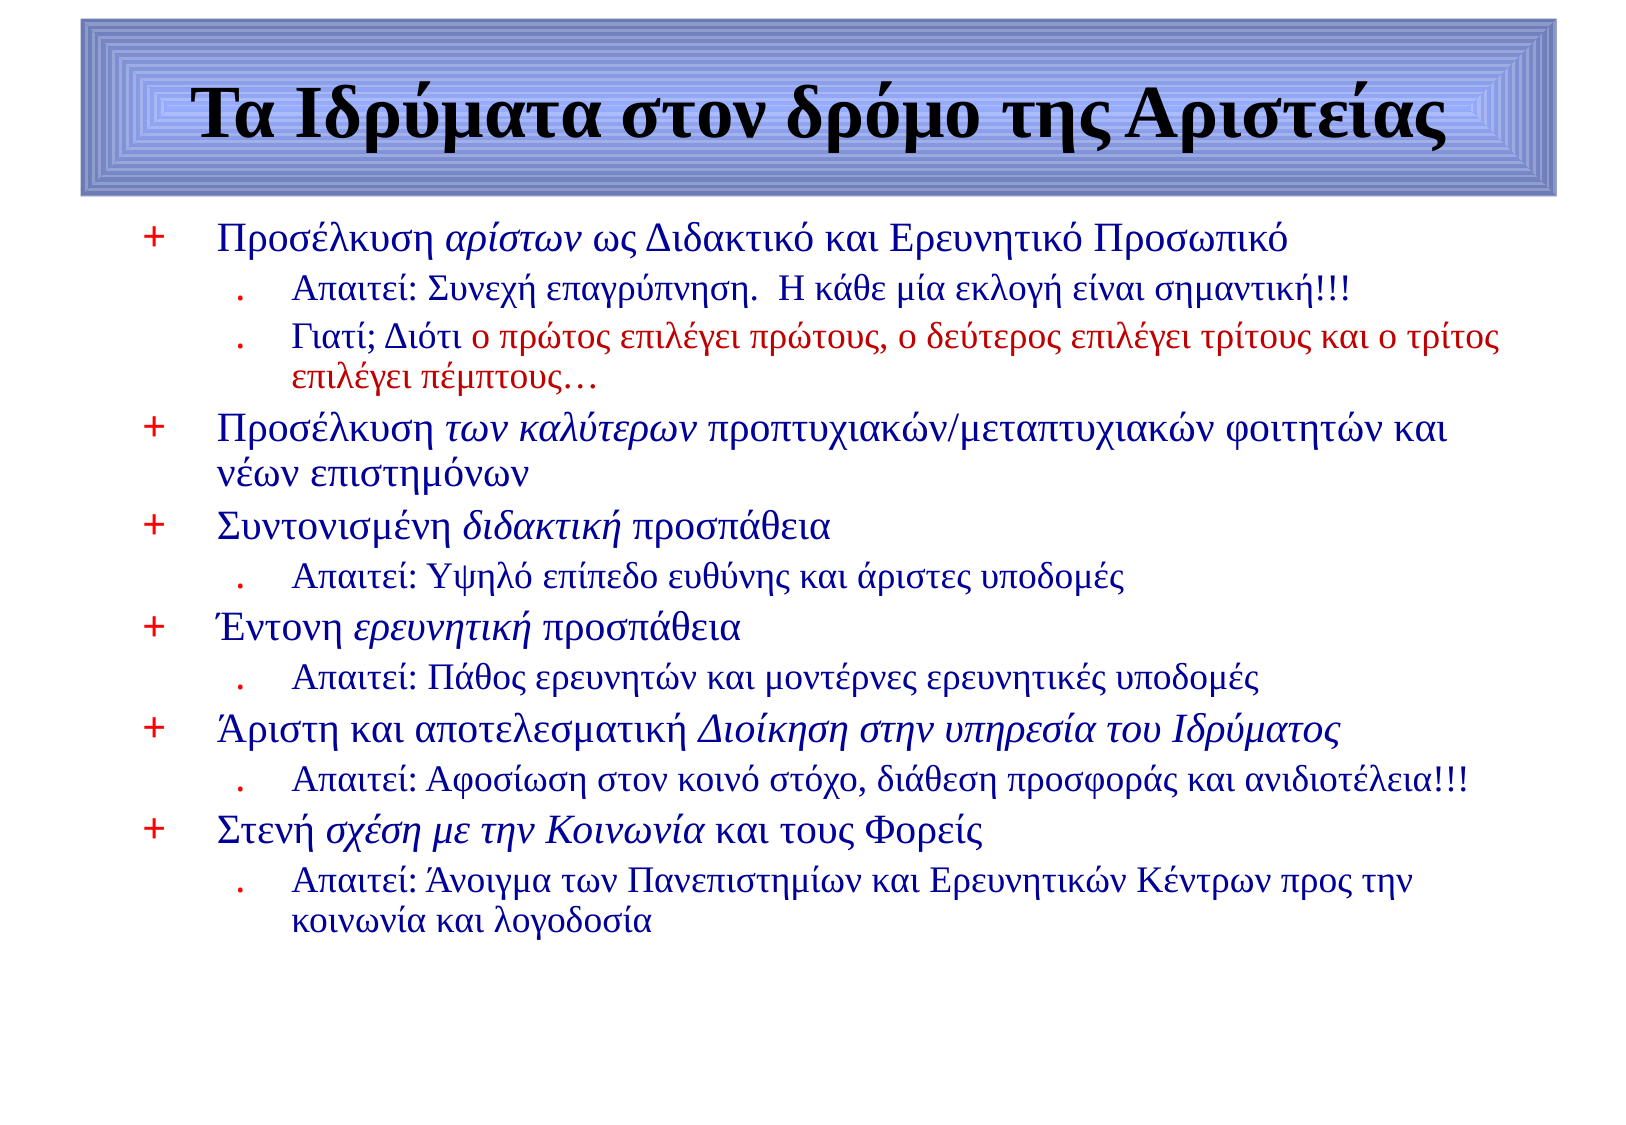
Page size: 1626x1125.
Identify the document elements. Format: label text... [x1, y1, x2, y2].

title Τα Ιδρύματα στον δρόμο της Αριστείας [80, 18, 1557, 197]
list Προσέλκυση αρίστων ως Διδακτικό και Ερευνητικό Προσωπικό Απαιτεί: Συνεχή επαγρύπνηση. Η κάθε μία εκλογή είναι σημαντική!!! Γιατί; Διότι ο πρώτος επιλέγει πρώτους, ο δεύτερος επιλέγει τρίτους και ο τρίτος επιλέγει πέμπτους… Προσέλκυση των καλύτερων προπτυχιακών/μεταπτυχιακών φοιτητών και νέων επιστημόνων Συντονισμένη διδακτική προσπάθεια Απαιτεί: Υψηλό επίπεδο ευθύνης και άριστες υποδομές Έντονη ερευνητική προσπάθεια Απαιτεί: Πάθος ερευνητών και μοντέρνες ερευνητικές υποδομές Άριστη και αποτελεσματική Διοίκηση στην υπηρεσία του Ιδρύματος Απαιτεί: Αφοσίωση στον κοινό στόχο, διάθεση προσφοράς και ανιδιοτέλεια!!! Στενή σχέση με την Κοινωνία και τους Φορείς Απαιτεί: Άνοιγμα των Πανεπιστημίων και Ερευνητικών Κέντρων προς την κοινωνία και λογοδοσία [127, 208, 1545, 1106]
